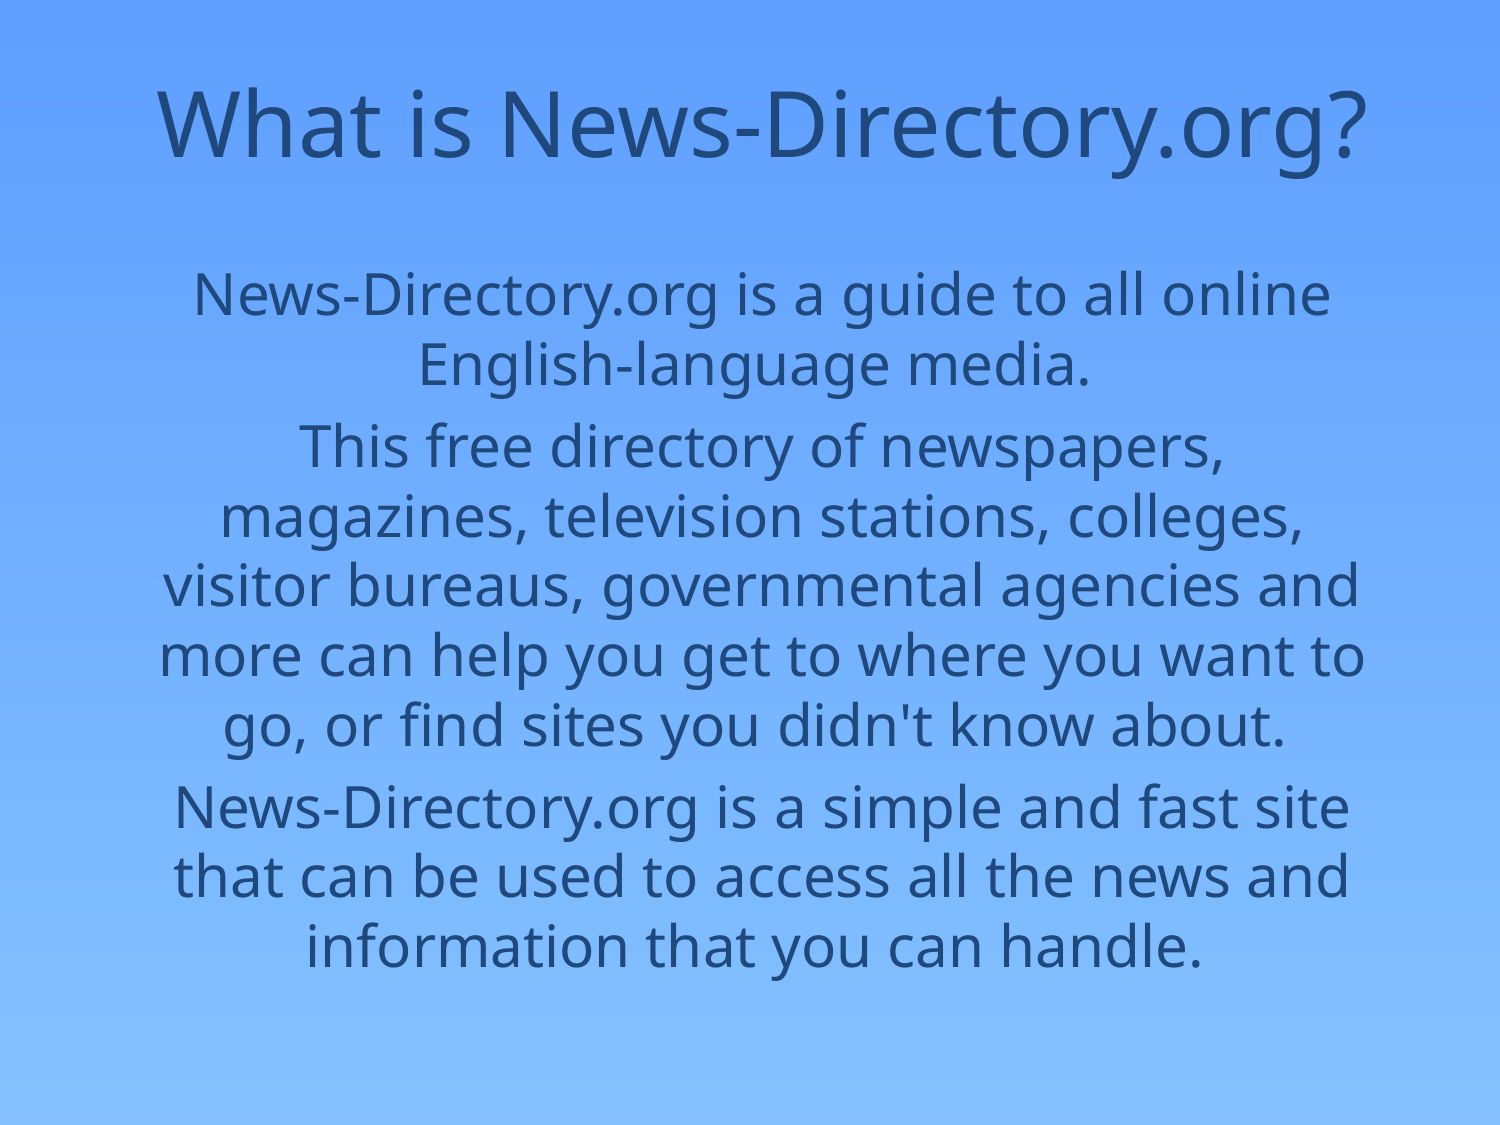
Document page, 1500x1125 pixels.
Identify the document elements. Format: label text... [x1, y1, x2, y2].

title What is News-Directory.org? [125, 0, 1400, 242]
subtitle News-Directory.org is a guide to all online English-language media. This free directory of newspapers, magazines, television stations, colleges, visitor bureaus, governmental agencies and more can help you get to where you want to go, or find sites you didn't know about. News-Directory.org is a simple and fast site that can be used to access all the news and information that you can handle. [137, 249, 1388, 1088]
